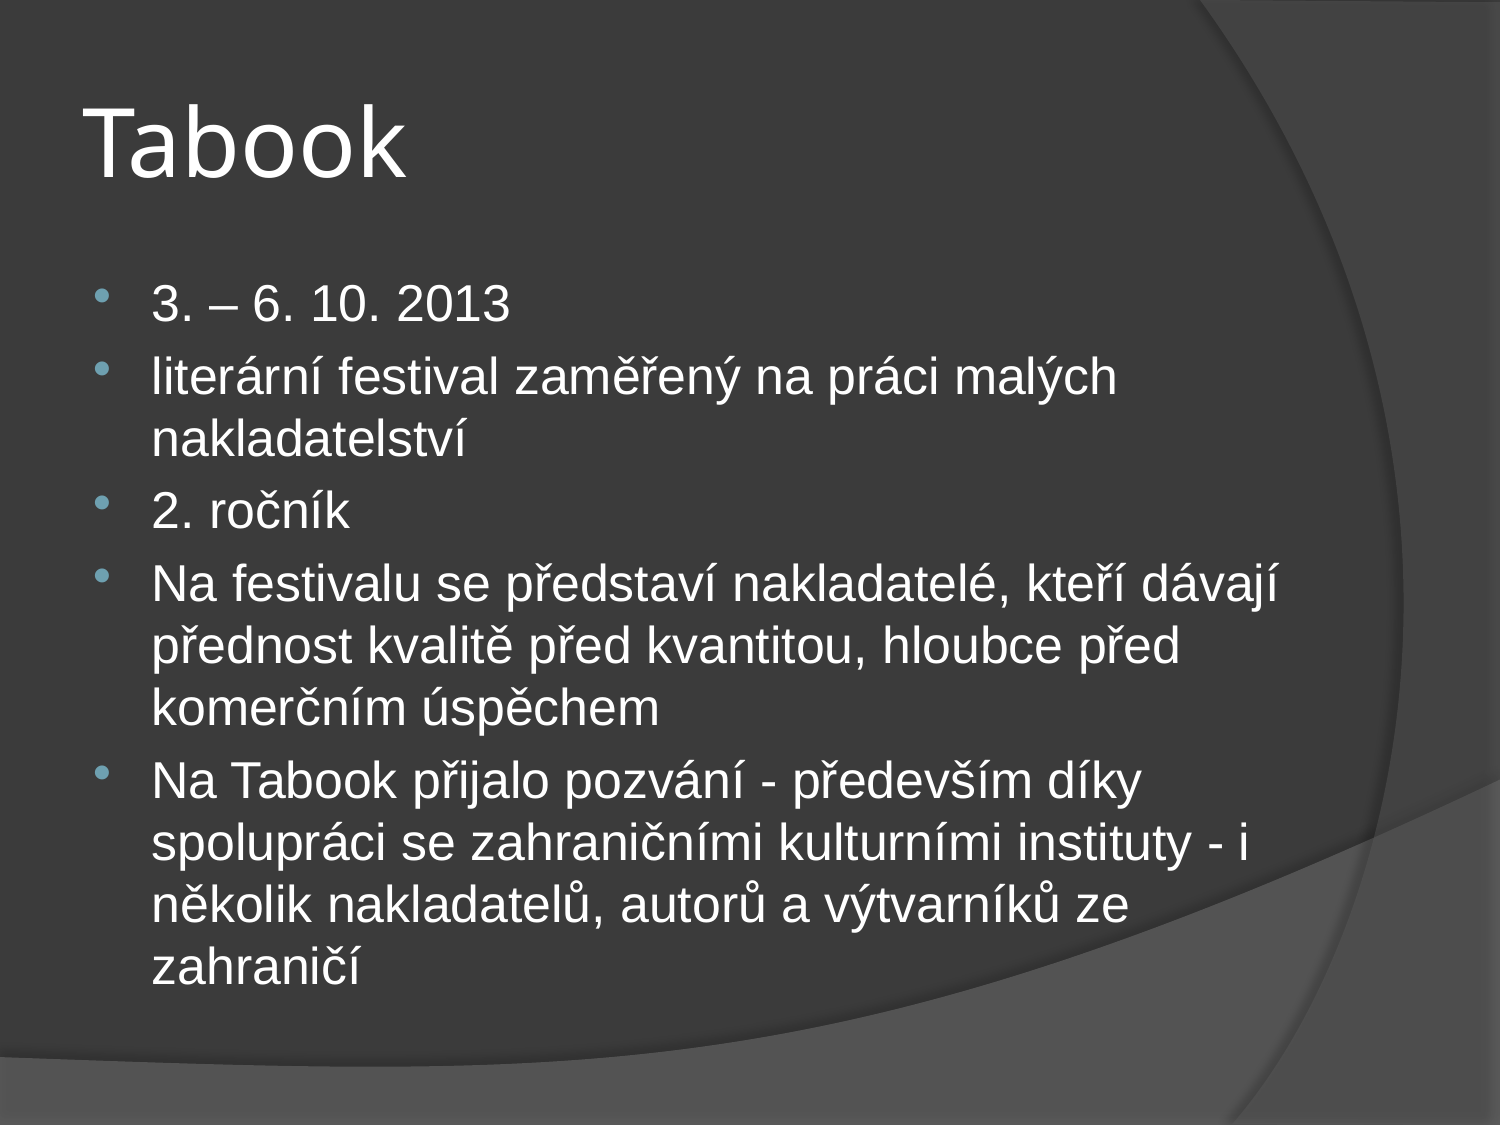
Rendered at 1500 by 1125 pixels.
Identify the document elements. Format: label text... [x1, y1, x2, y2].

list 3. – 6. 10. 2013 literární festival zaměřený na práci malých nakladatelství 2. ročník Na festivalu se představí nakladatelé, kteří dávají přednost kvalitě před kvantitou, hloubce před komerčním úspěchem Na Tabook přijalo pozvání - především díky spolupráci se zahraničními kulturními instituty - i několik nakladatelů, autorů a výtvarníků ze zahraničí [75, 262, 1300, 1005]
title Tabook [75, 45, 1300, 233]
